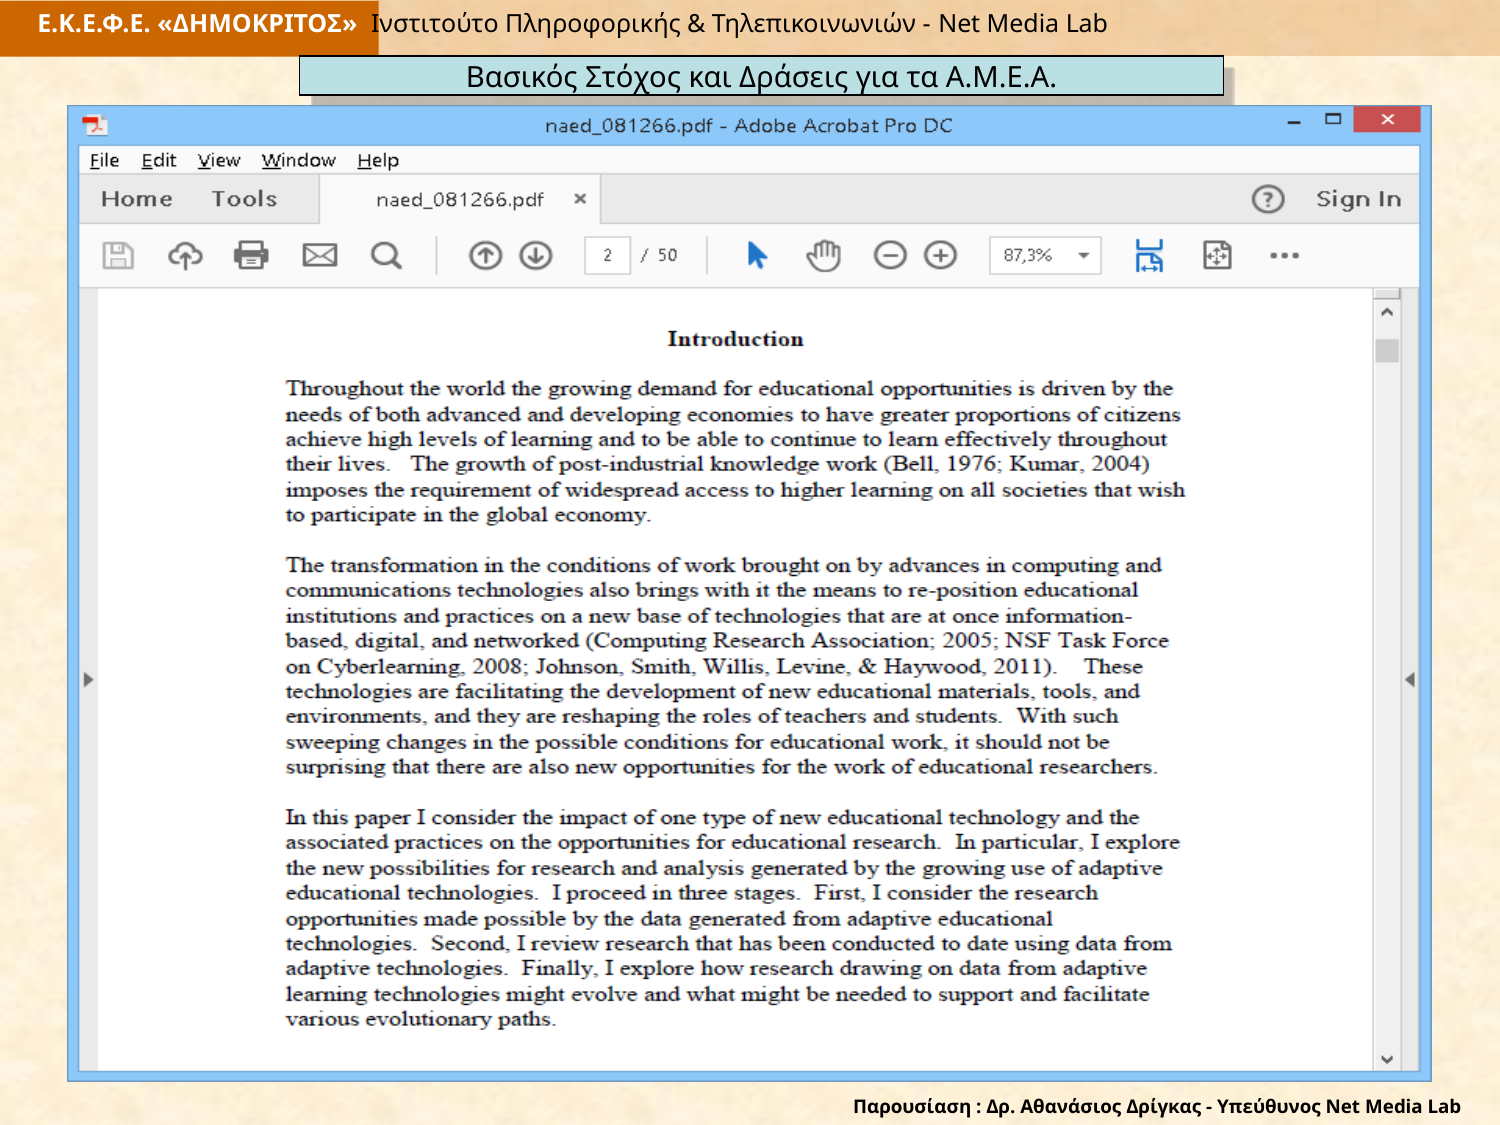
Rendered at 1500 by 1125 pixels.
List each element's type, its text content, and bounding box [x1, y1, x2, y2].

picture [0, 56, 1500, 1125]
text_box Βασικός Στόχος και Δράσεις για τα Α.Μ.Ε.Α. [280, 50, 1243, 101]
text_box [377, 0, 1500, 56]
text_box Παρουσίαση : Δρ. Αθανάσιος Δρίγκας - Υπεύθυνος Net Media Lab [838, 1087, 1500, 1125]
text_box [0, 0, 377, 57]
text_box Ε.Κ.Ε.Φ.Ε. «ΔΗΜΟΚΡΙΤΟΣ» Ινστιτούτο Πληροφορικής & Τηλεπικοινωνιών - Net Media Lab [22, 0, 1364, 45]
